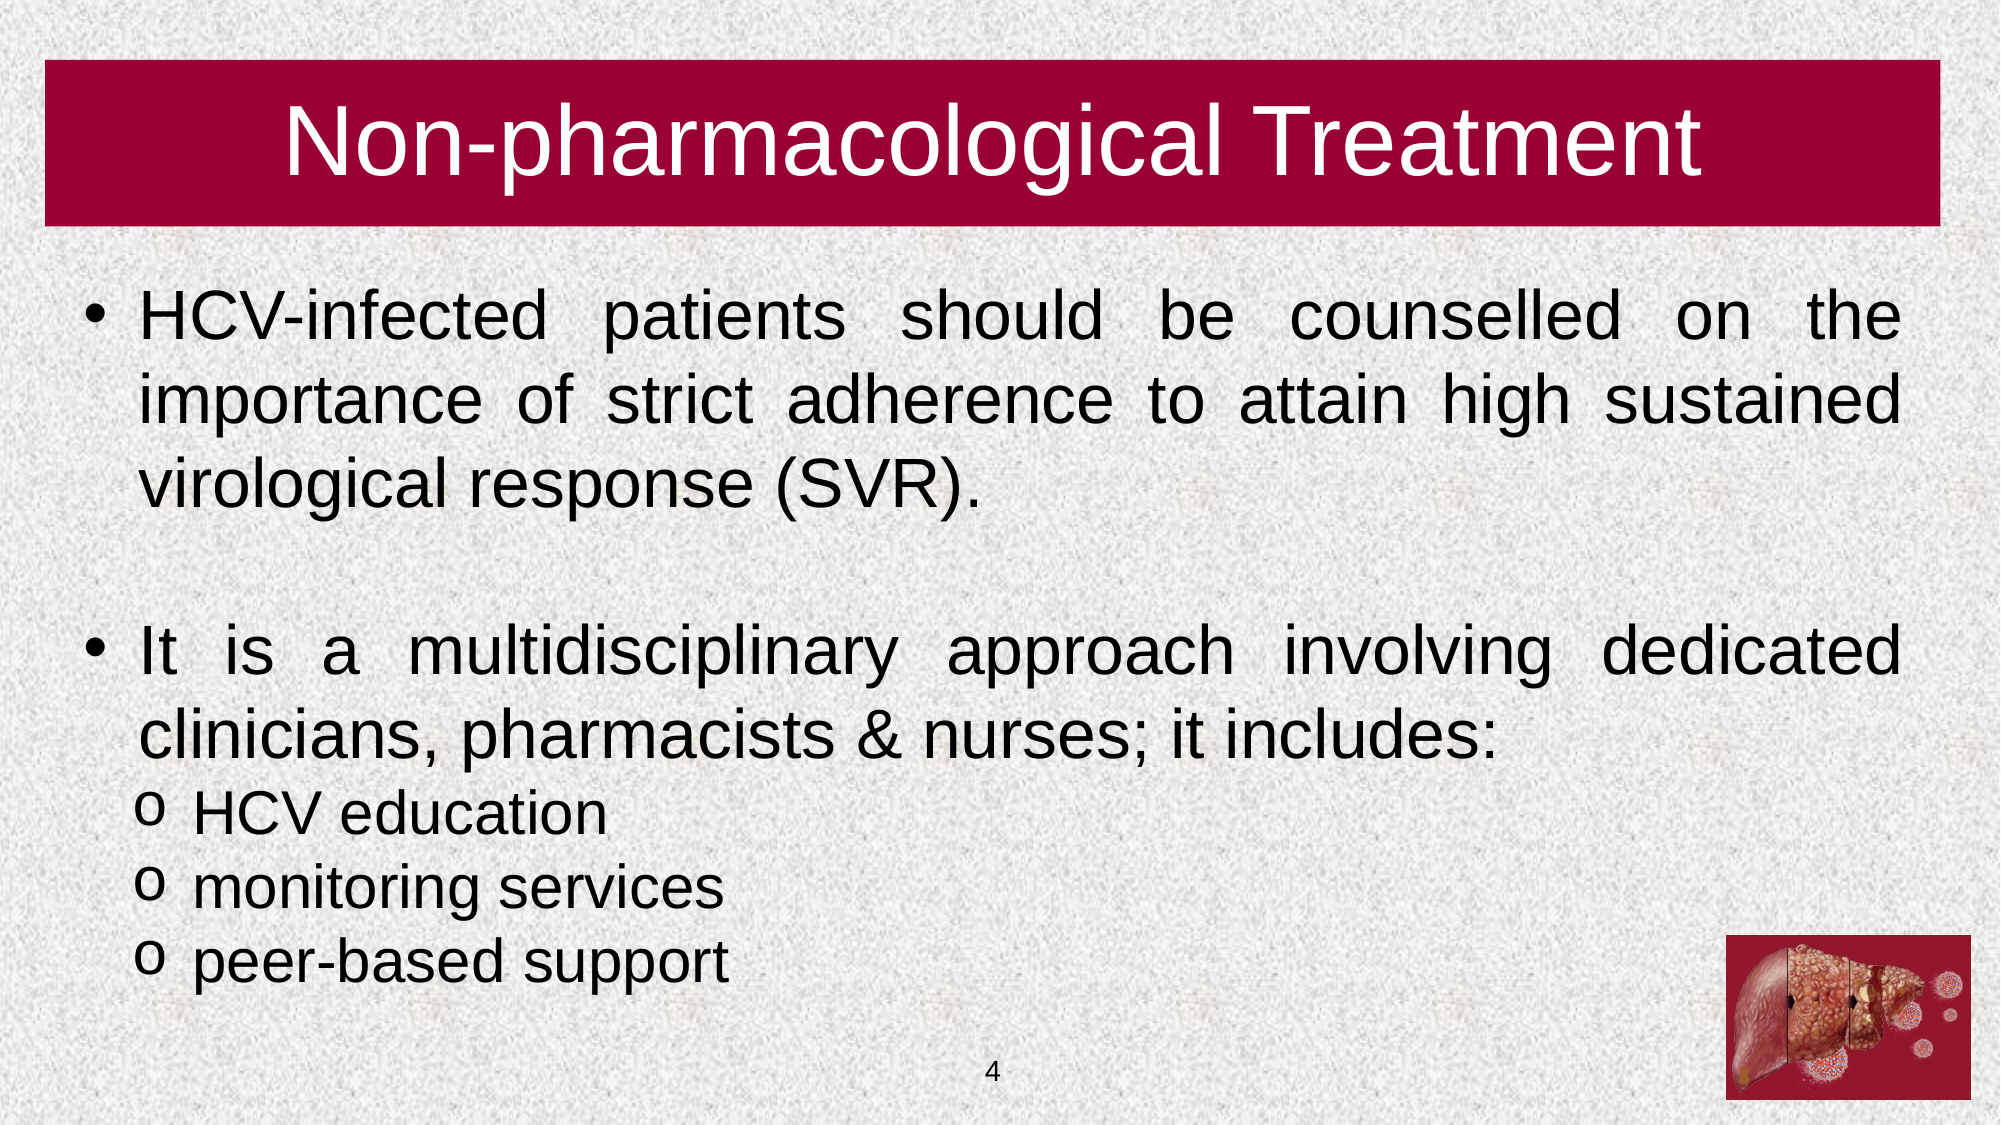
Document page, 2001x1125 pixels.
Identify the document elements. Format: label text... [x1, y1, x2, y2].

text_box Non-pharmacological Treatment [45, 59, 1941, 227]
slide_number 4 [759, 1039, 1227, 1100]
list HCV-infected patients should be counselled on the importance of strict adherence to attain high sustained virological response (SVR). It is a multidisciplinary approach involving dedicated clinicians, pharmacists & nurses; it includes: HCV education monitoring services peer-based support [68, 262, 1920, 1005]
picture [0, 0, 2001, 1125]
